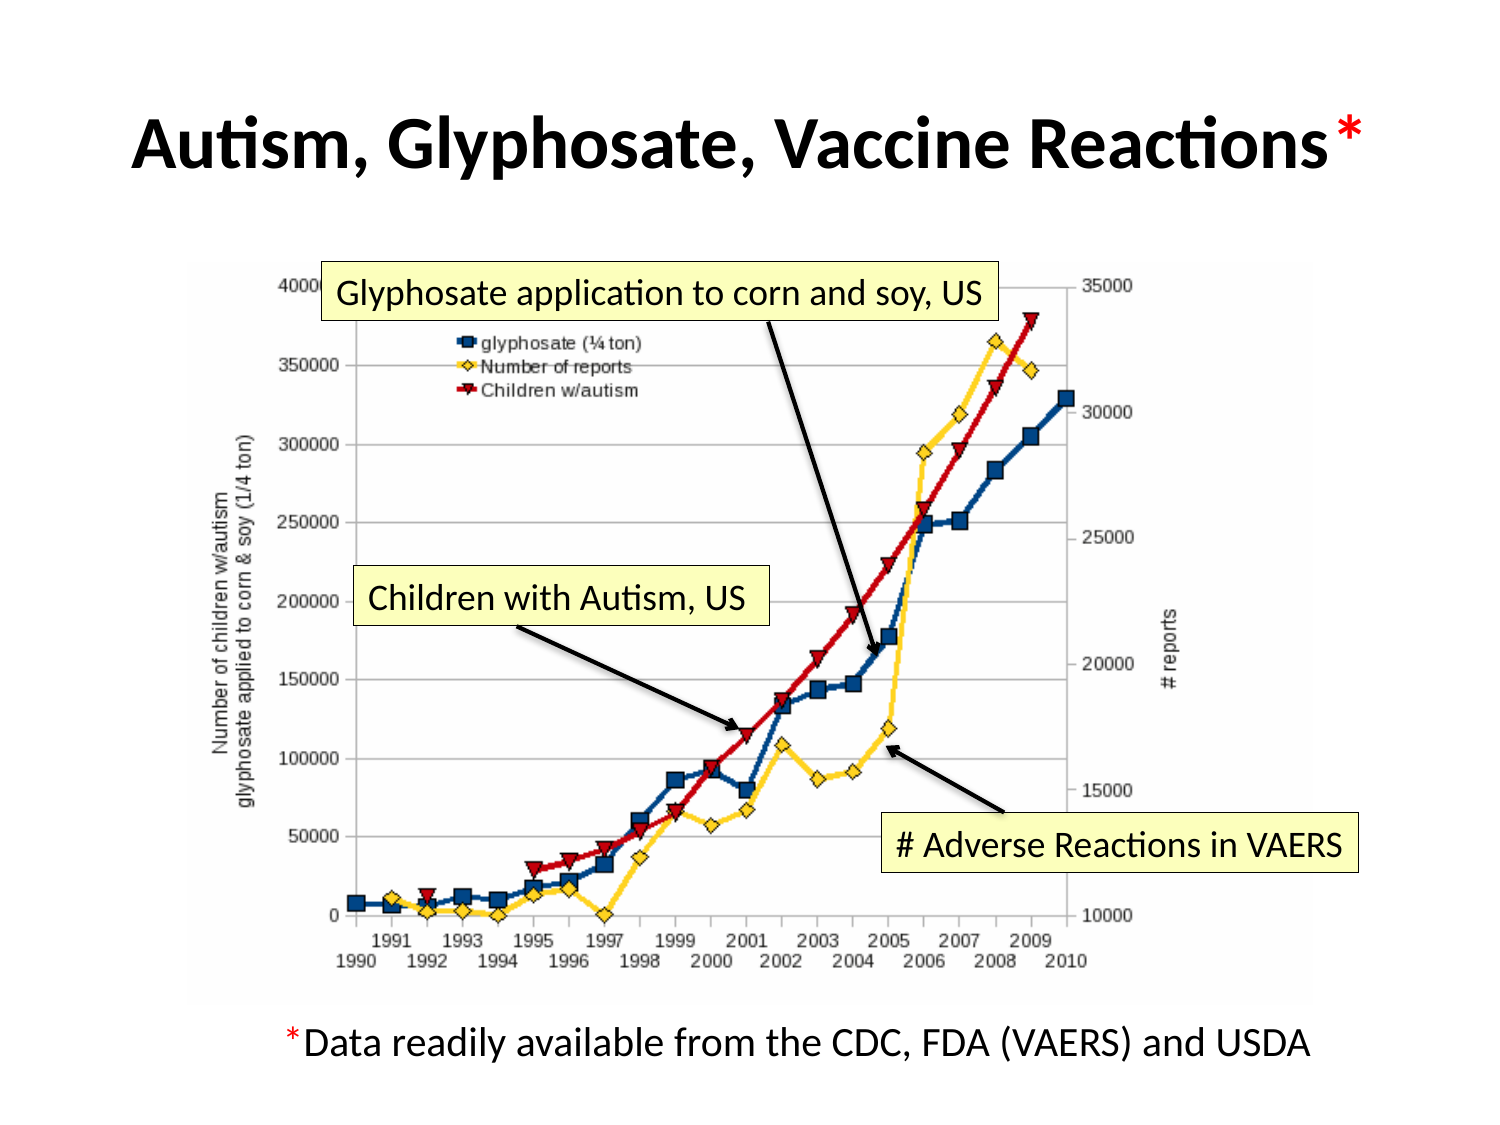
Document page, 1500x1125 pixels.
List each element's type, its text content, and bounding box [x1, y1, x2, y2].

title Autism, Glyphosate, Vaccine Reactions* [75, 45, 1425, 233]
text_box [516, 625, 740, 730]
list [74, 262, 1426, 1006]
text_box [767, 321, 878, 657]
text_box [885, 745, 1005, 813]
text_box *Data readily available from the CDC, FDA (VAERS) and USDA [267, 1014, 1327, 1072]
